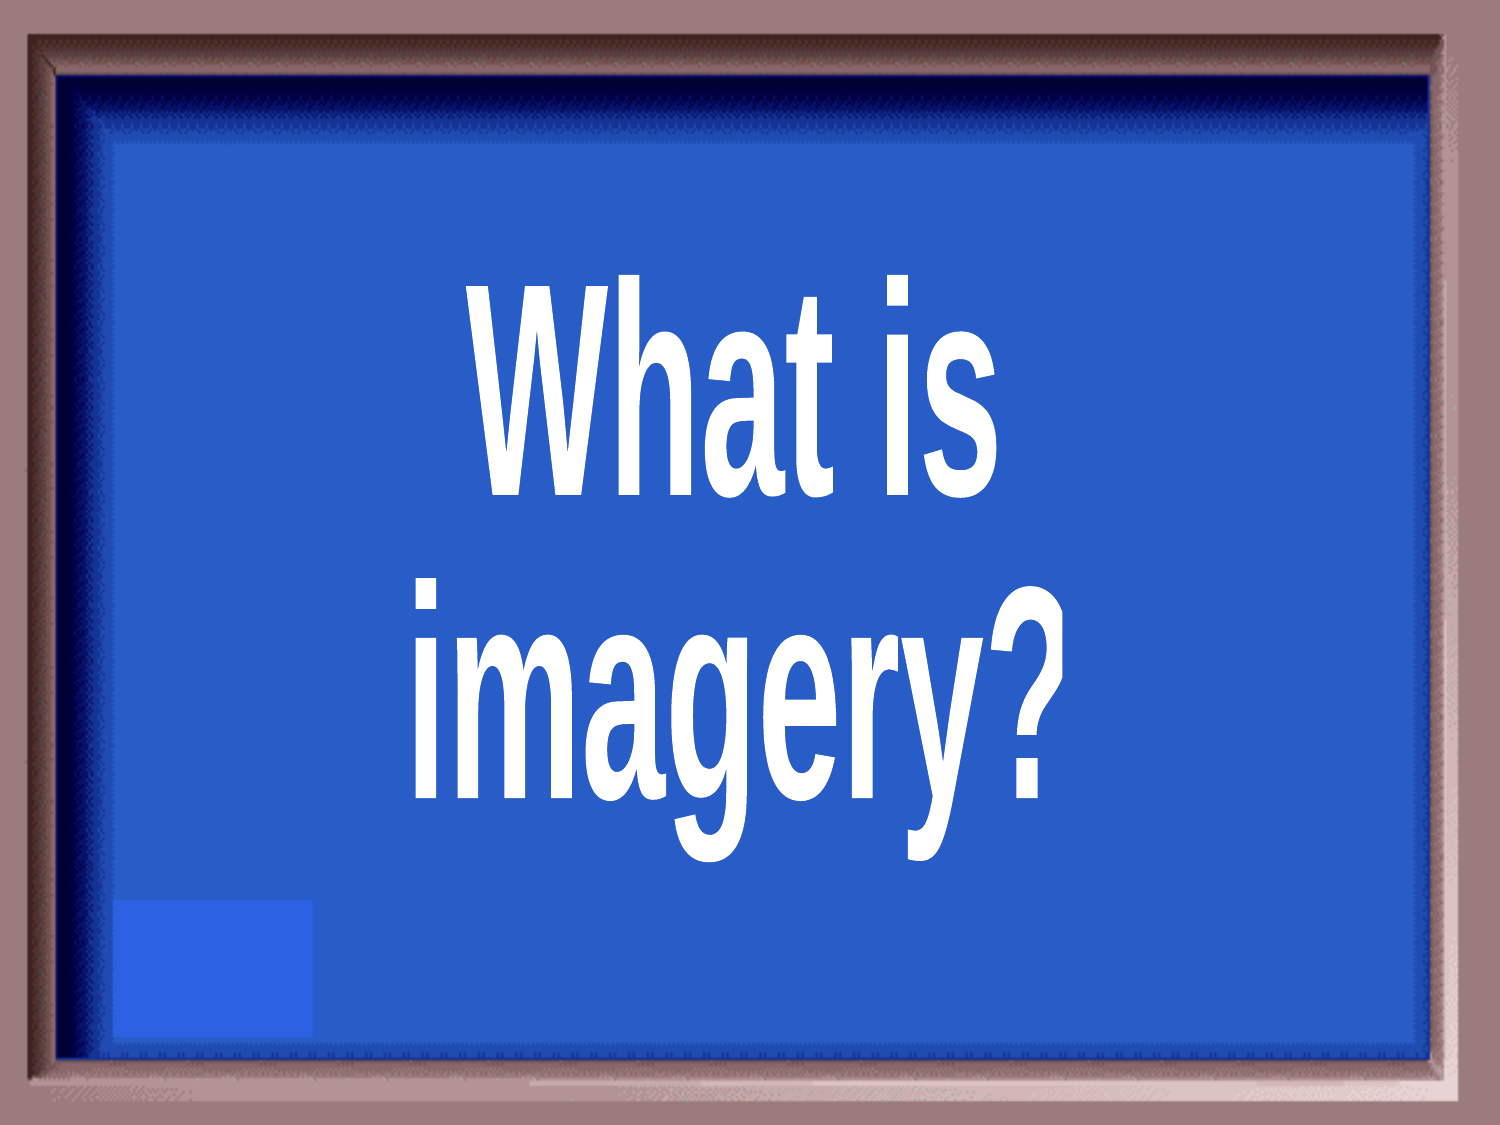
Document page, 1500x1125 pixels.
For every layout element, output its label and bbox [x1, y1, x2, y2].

picture [0, 0, 1500, 1125]
text_box [112, 899, 313, 1038]
